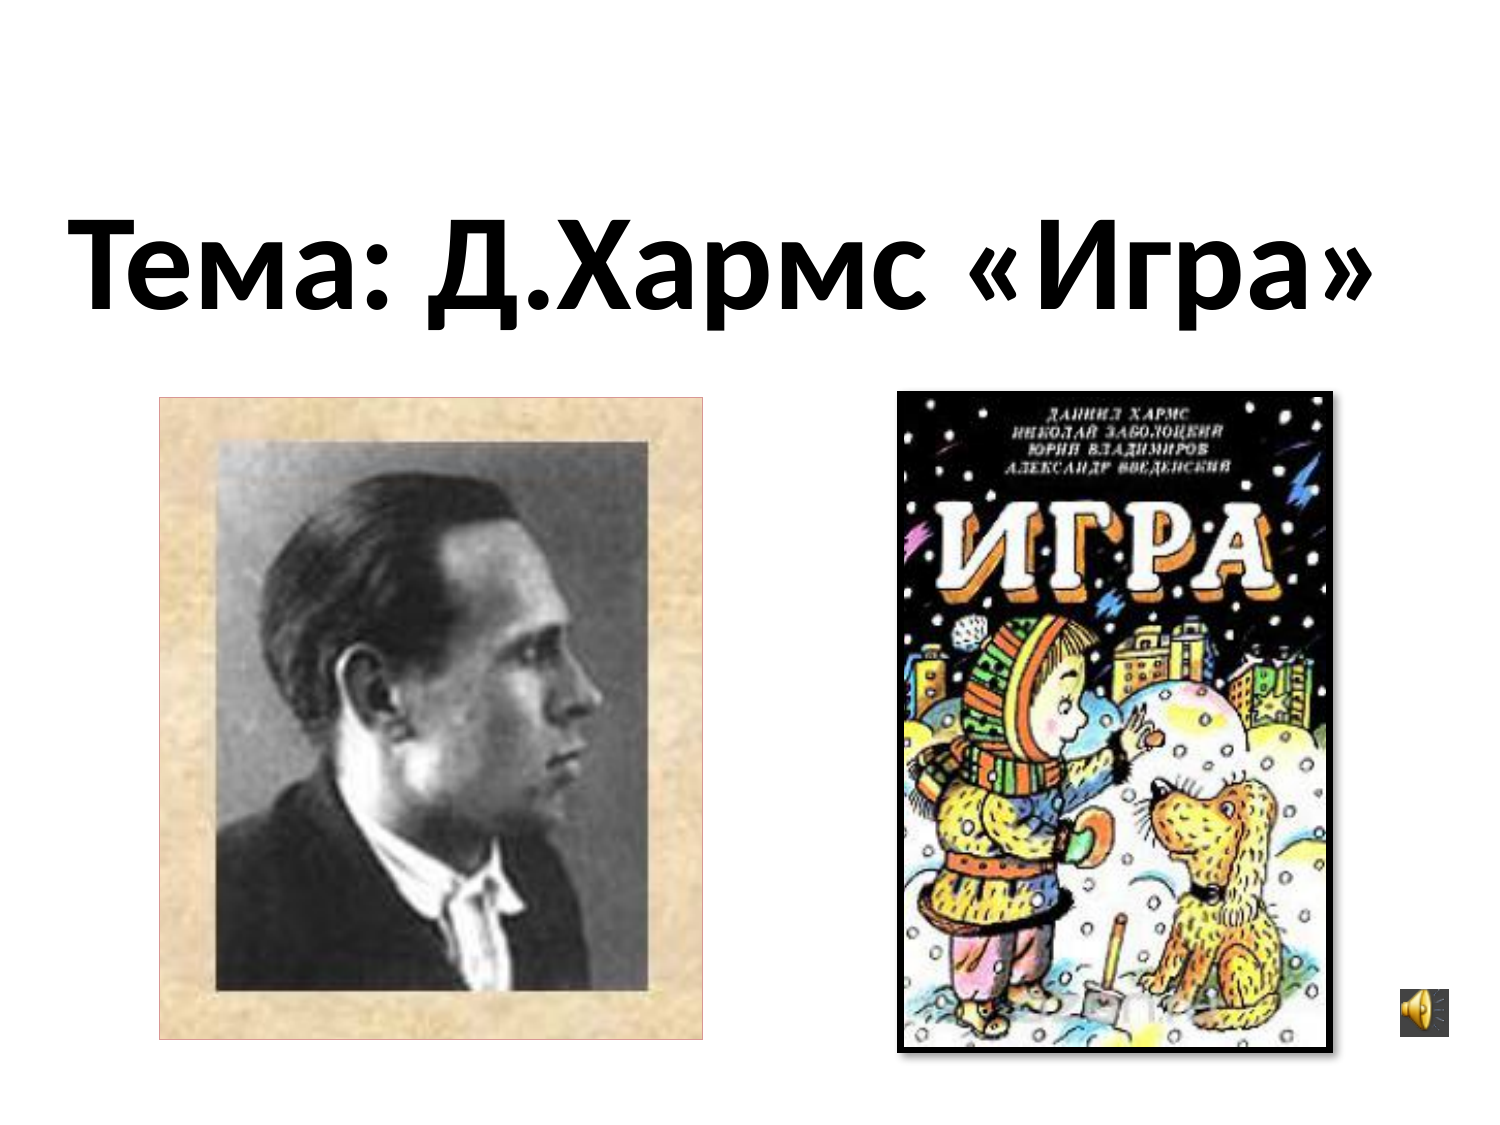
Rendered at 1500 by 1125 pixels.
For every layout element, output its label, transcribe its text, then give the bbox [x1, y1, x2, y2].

picture [1399, 987, 1450, 1038]
text_box Тема: Д.Хармс «Игра» [53, 0, 1436, 345]
picture [159, 396, 703, 1040]
picture [903, 396, 1327, 1048]
